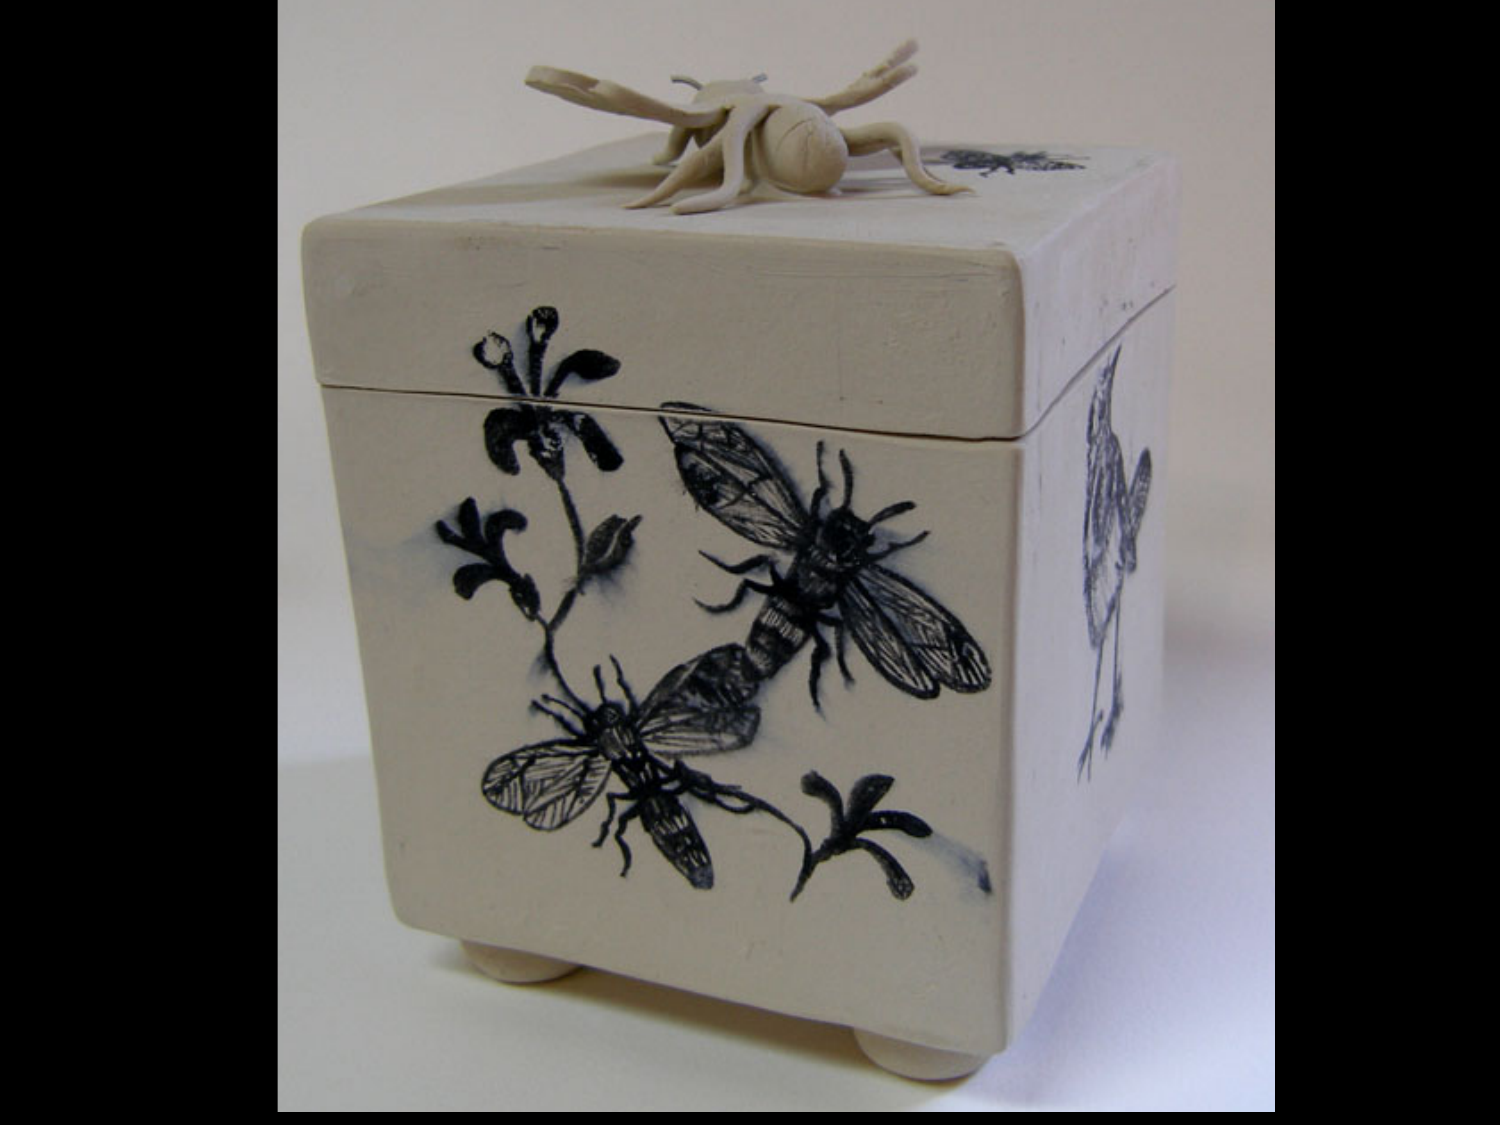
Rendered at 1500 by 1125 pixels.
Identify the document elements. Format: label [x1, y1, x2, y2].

picture [277, 0, 1276, 1113]
